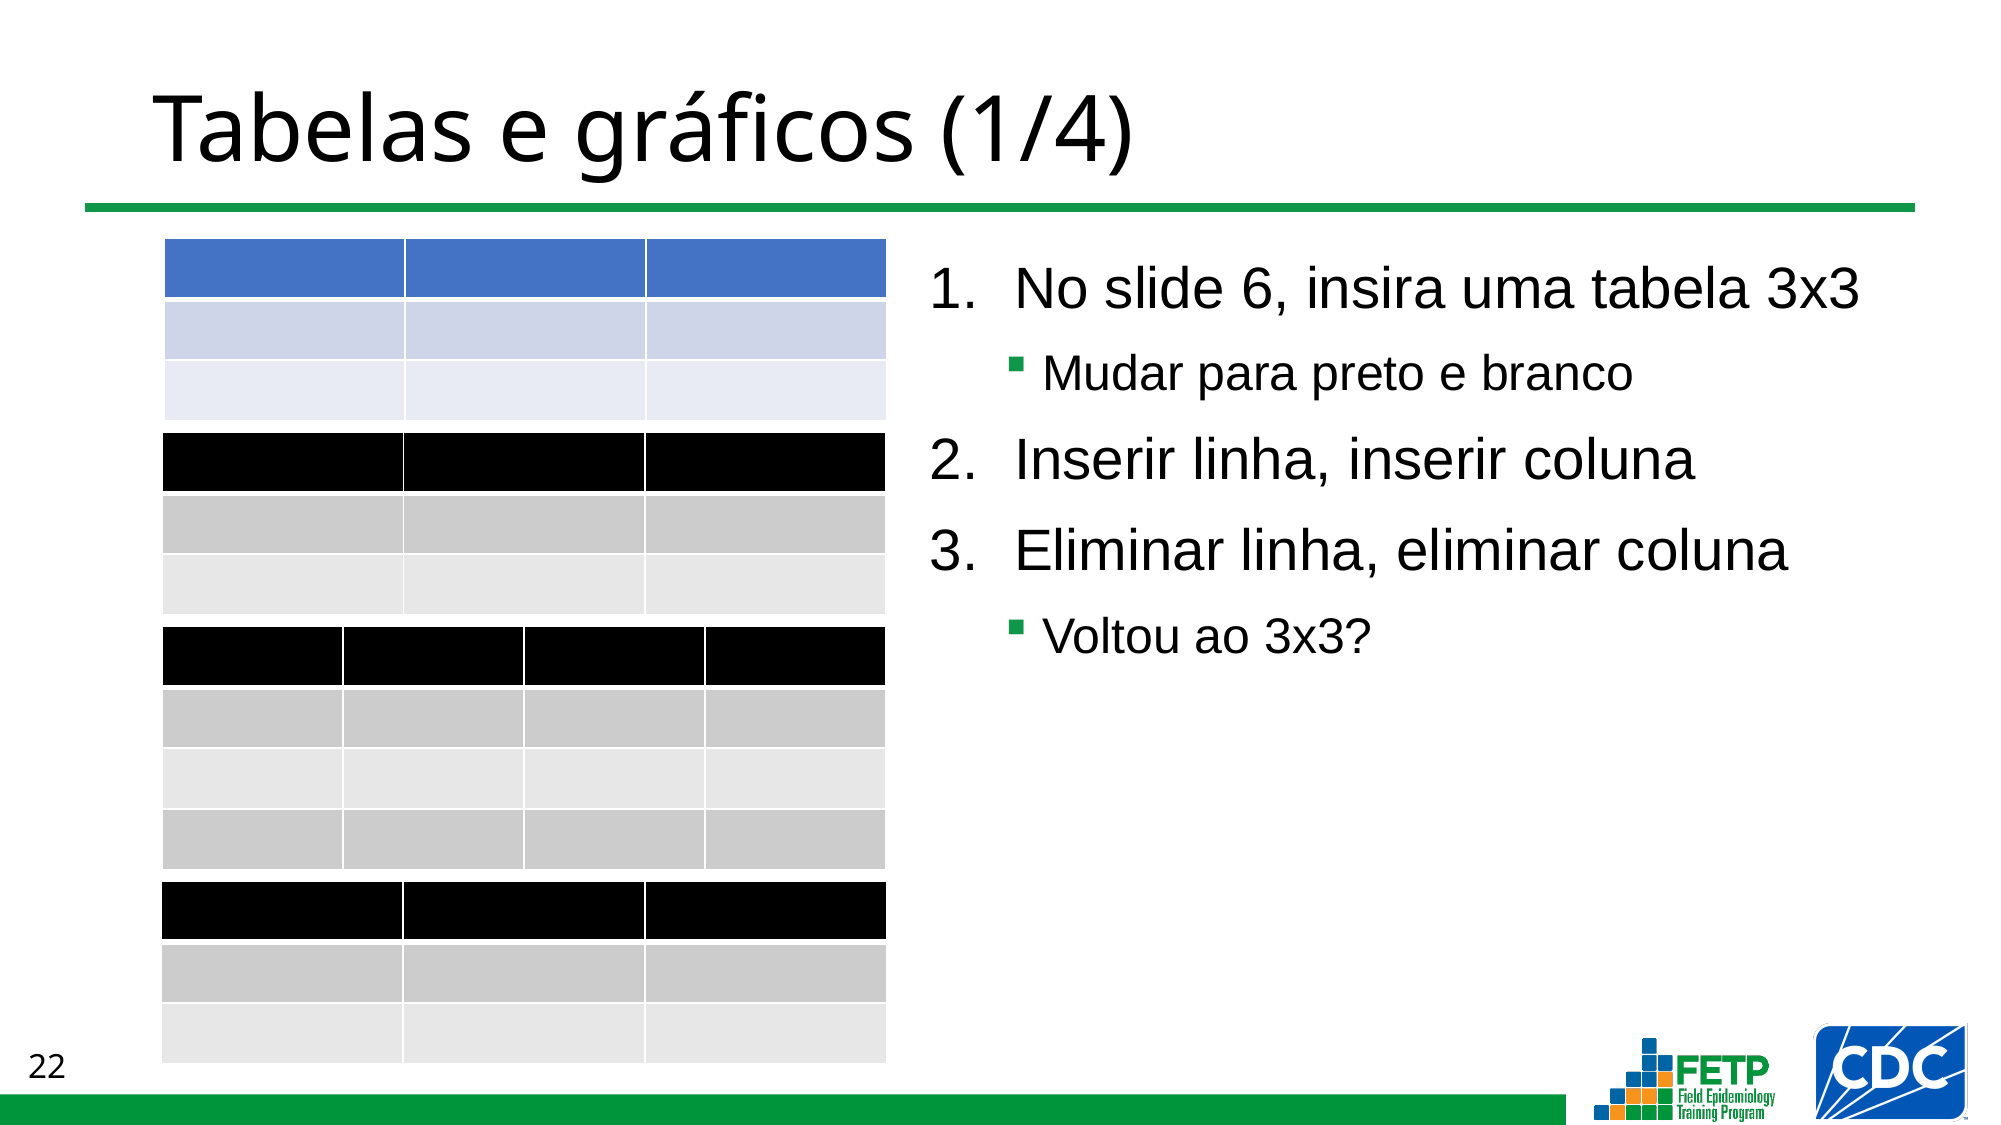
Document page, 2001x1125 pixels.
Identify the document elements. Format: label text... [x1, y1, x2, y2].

table_cell [406, 361, 645, 420]
table_cell [404, 1004, 644, 1063]
table_cell [646, 945, 886, 1002]
table_cell [163, 496, 403, 553]
picture [1594, 1038, 1775, 1122]
table_cell [706, 749, 885, 808]
picture [1813, 1023, 1968, 1122]
table_cell [646, 1004, 886, 1063]
table_header [646, 882, 886, 939]
table_header [163, 433, 403, 491]
table_header [404, 433, 644, 491]
table_cell [525, 810, 704, 869]
table_cell [163, 810, 342, 869]
table_cell [404, 496, 644, 553]
table_cell [706, 690, 885, 747]
table_header [406, 239, 645, 297]
table_header [162, 882, 402, 939]
table_cell [525, 749, 704, 808]
table_header [647, 239, 886, 297]
table_header [165, 239, 404, 297]
table_cell [163, 749, 342, 808]
table_header [344, 627, 523, 685]
table_cell [163, 555, 403, 614]
table_cell [647, 302, 886, 359]
table_header [706, 627, 885, 685]
table_cell [647, 361, 886, 420]
table_cell [165, 361, 404, 420]
table_cell [165, 302, 404, 359]
table_cell [525, 690, 704, 747]
table_cell [162, 945, 402, 1002]
table_cell [404, 945, 644, 1002]
table_header [404, 882, 644, 939]
table_cell [344, 690, 523, 747]
table_header [525, 627, 704, 685]
table_header [646, 433, 885, 491]
table_cell [406, 302, 645, 359]
title Tabelas e gráficos (1/4) [137, 75, 1863, 207]
table_cell [163, 690, 342, 747]
table_cell [344, 749, 523, 808]
list No slide 6, insira uma tabela 3x3 Mudar para preto e branco Inserir linha, inserir coluna Eliminar linha, eliminar coluna Voltou ao 3x3? [915, 242, 1885, 1004]
table_cell [404, 555, 644, 614]
table_cell [344, 810, 523, 869]
table_cell [646, 555, 885, 614]
table_cell [706, 810, 885, 869]
table_cell [162, 1004, 402, 1063]
table_cell [646, 496, 885, 553]
table_header [163, 627, 342, 685]
